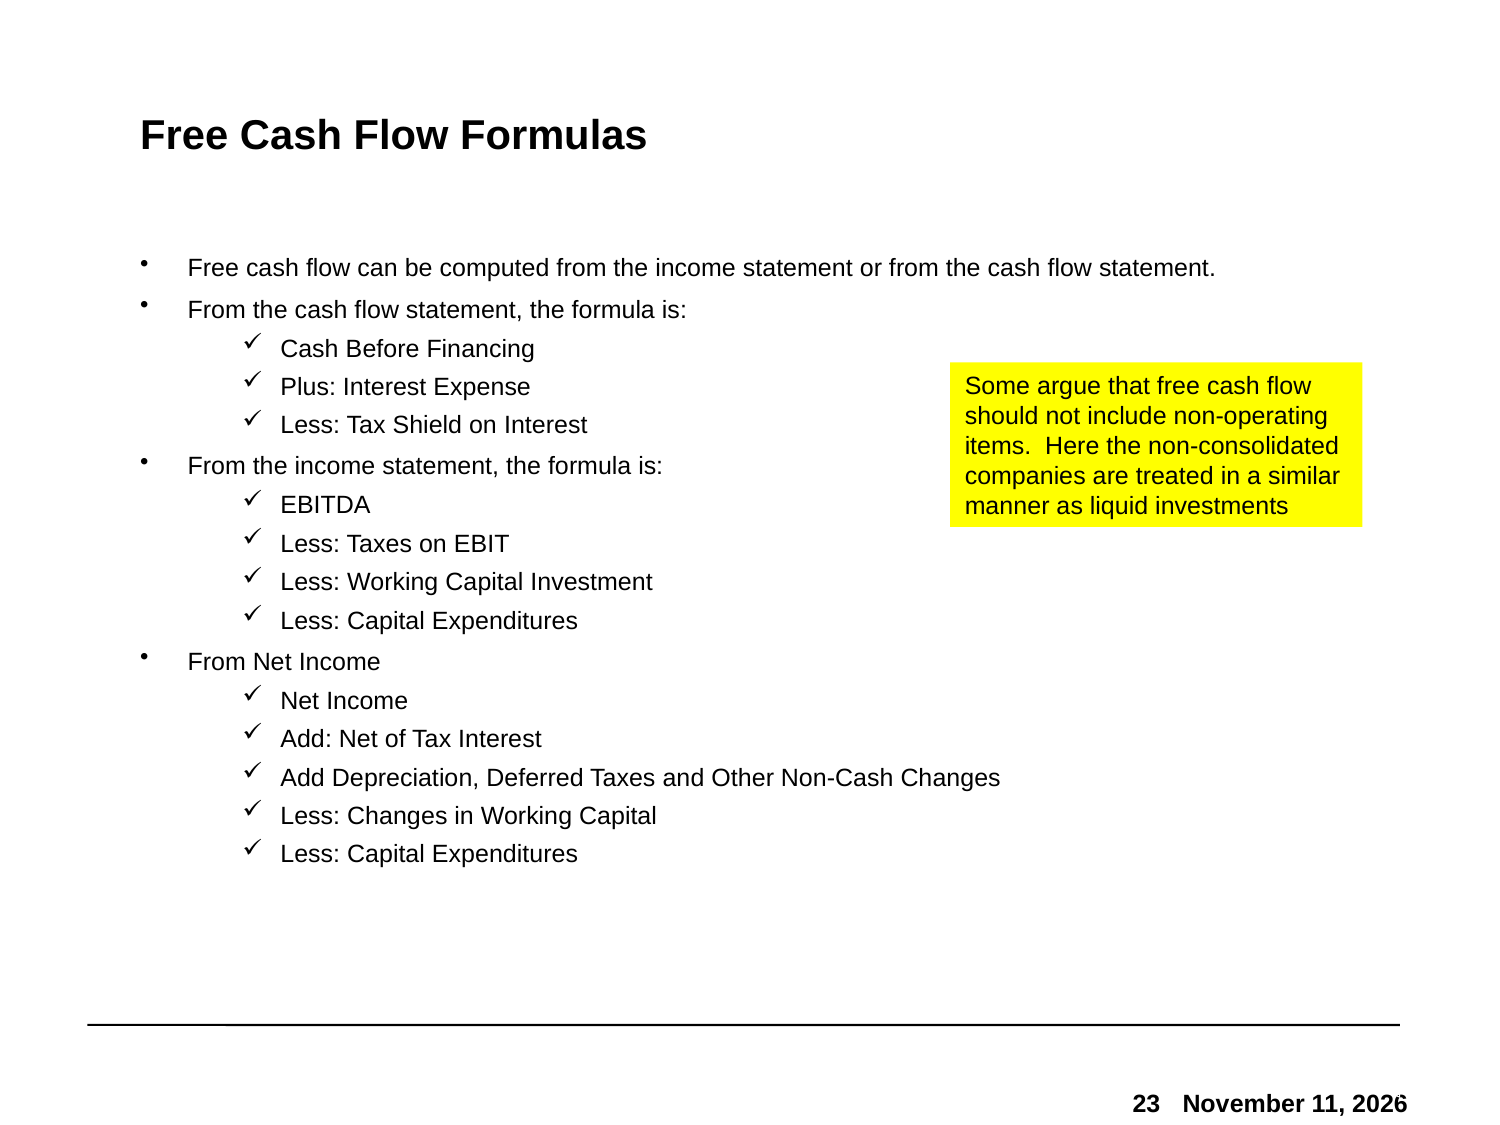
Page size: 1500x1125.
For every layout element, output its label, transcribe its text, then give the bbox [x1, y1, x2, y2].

title Free Cash Flow Formulas [124, 99, 1401, 226]
list Free cash flow can be computed from the income statement or from the cash flow statement. From the cash flow statement, the formula is: Cash Before Financing Plus: Interest Expense Less: Tax Shield on Interest From the income statement, the formula is: EBITDA Less: Taxes on EBIT Less: Working Capital Investment Less: Capital Expenditures From Net Income Net Income Add: Net of Tax Interest Add Depreciation, Deferred Taxes and Other Non-Cash Changes Less: Changes in Working Capital Less: Capital Expenditures [124, 249, 1426, 1013]
text_box Some argue that free cash flow should not include non-operating items. Here the non-consolidated companies are treated in a similar manner as liquid investments [950, 362, 1363, 527]
